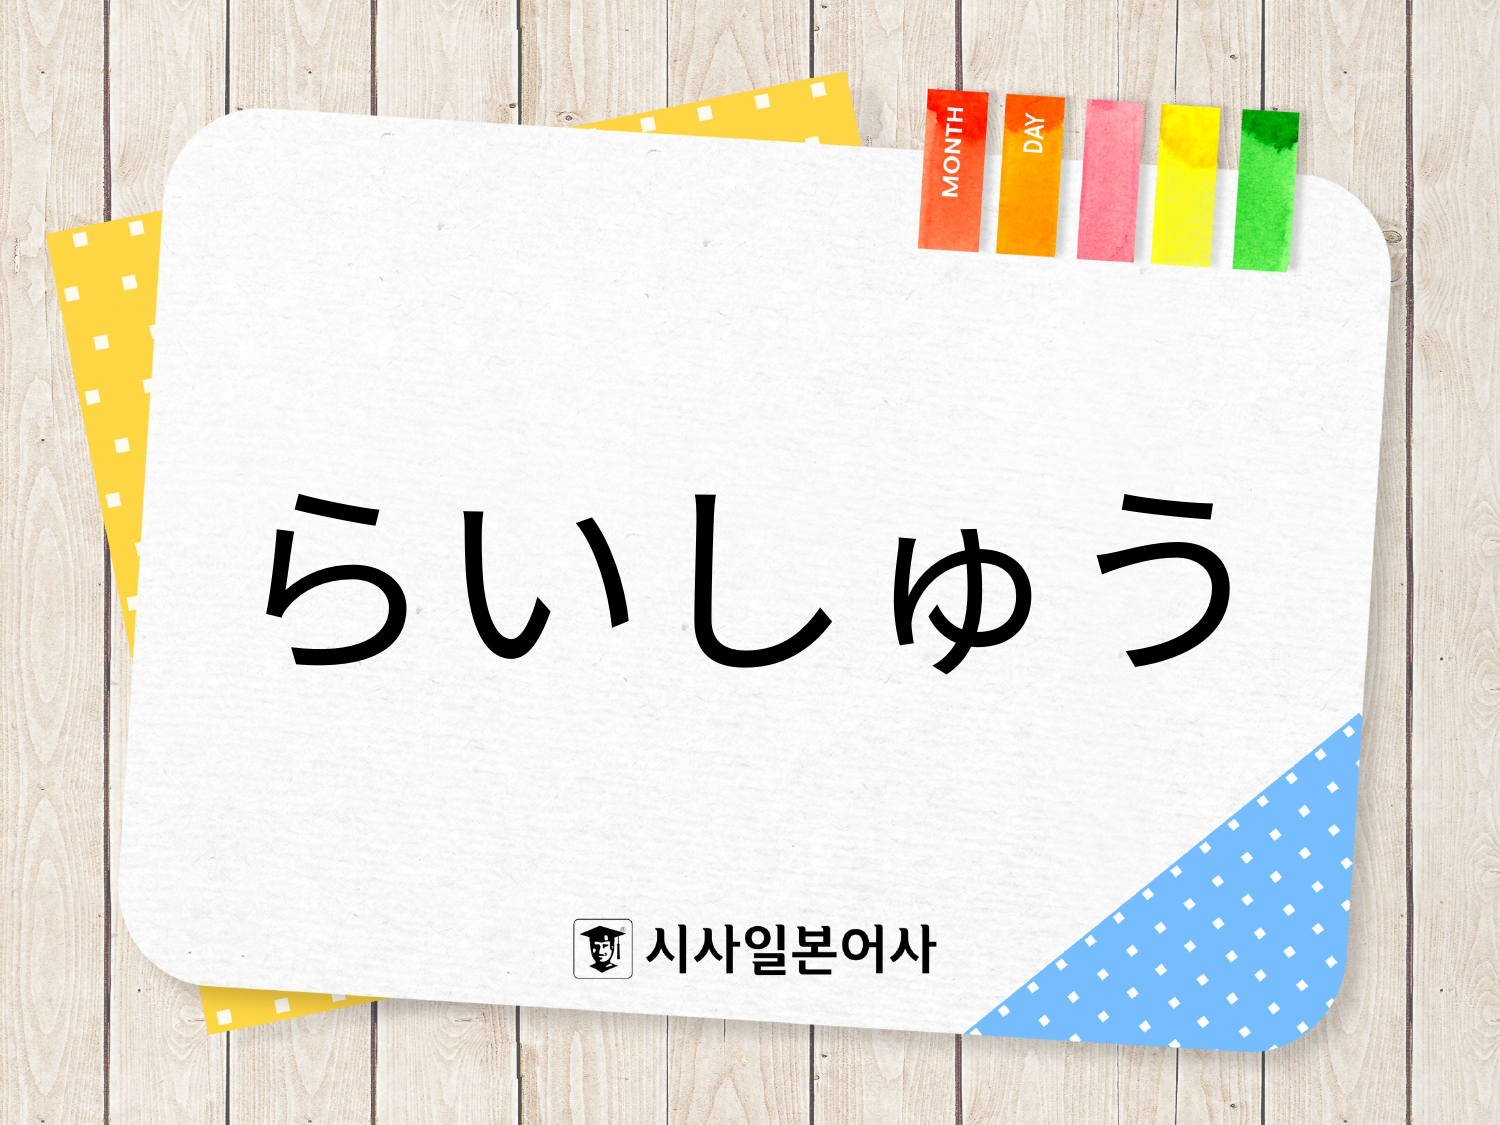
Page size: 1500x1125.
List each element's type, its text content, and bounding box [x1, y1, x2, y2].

title らいしゅう [75, 338, 1425, 811]
picture [0, 0, 1500, 1125]
